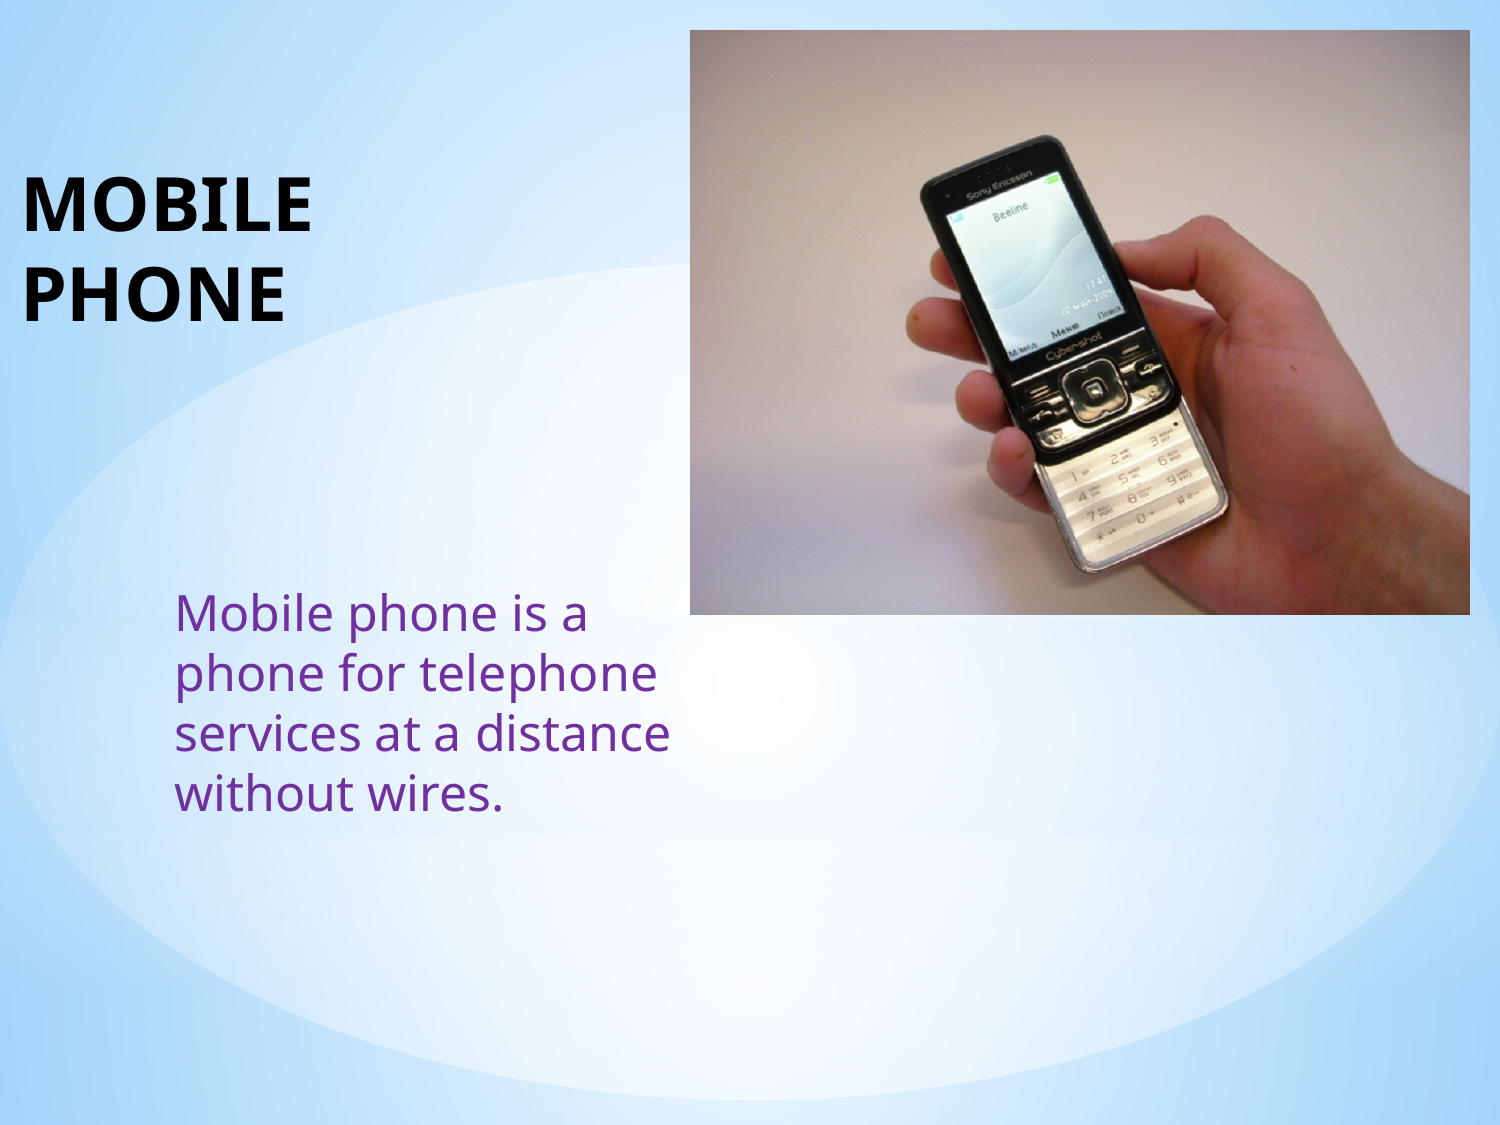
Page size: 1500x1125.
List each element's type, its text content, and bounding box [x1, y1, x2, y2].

list Mobile phone is a phone for telephone services at a distance without wires. [159, 574, 716, 926]
title MOBILE PHONE [5, 137, 602, 344]
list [690, 30, 1470, 616]
